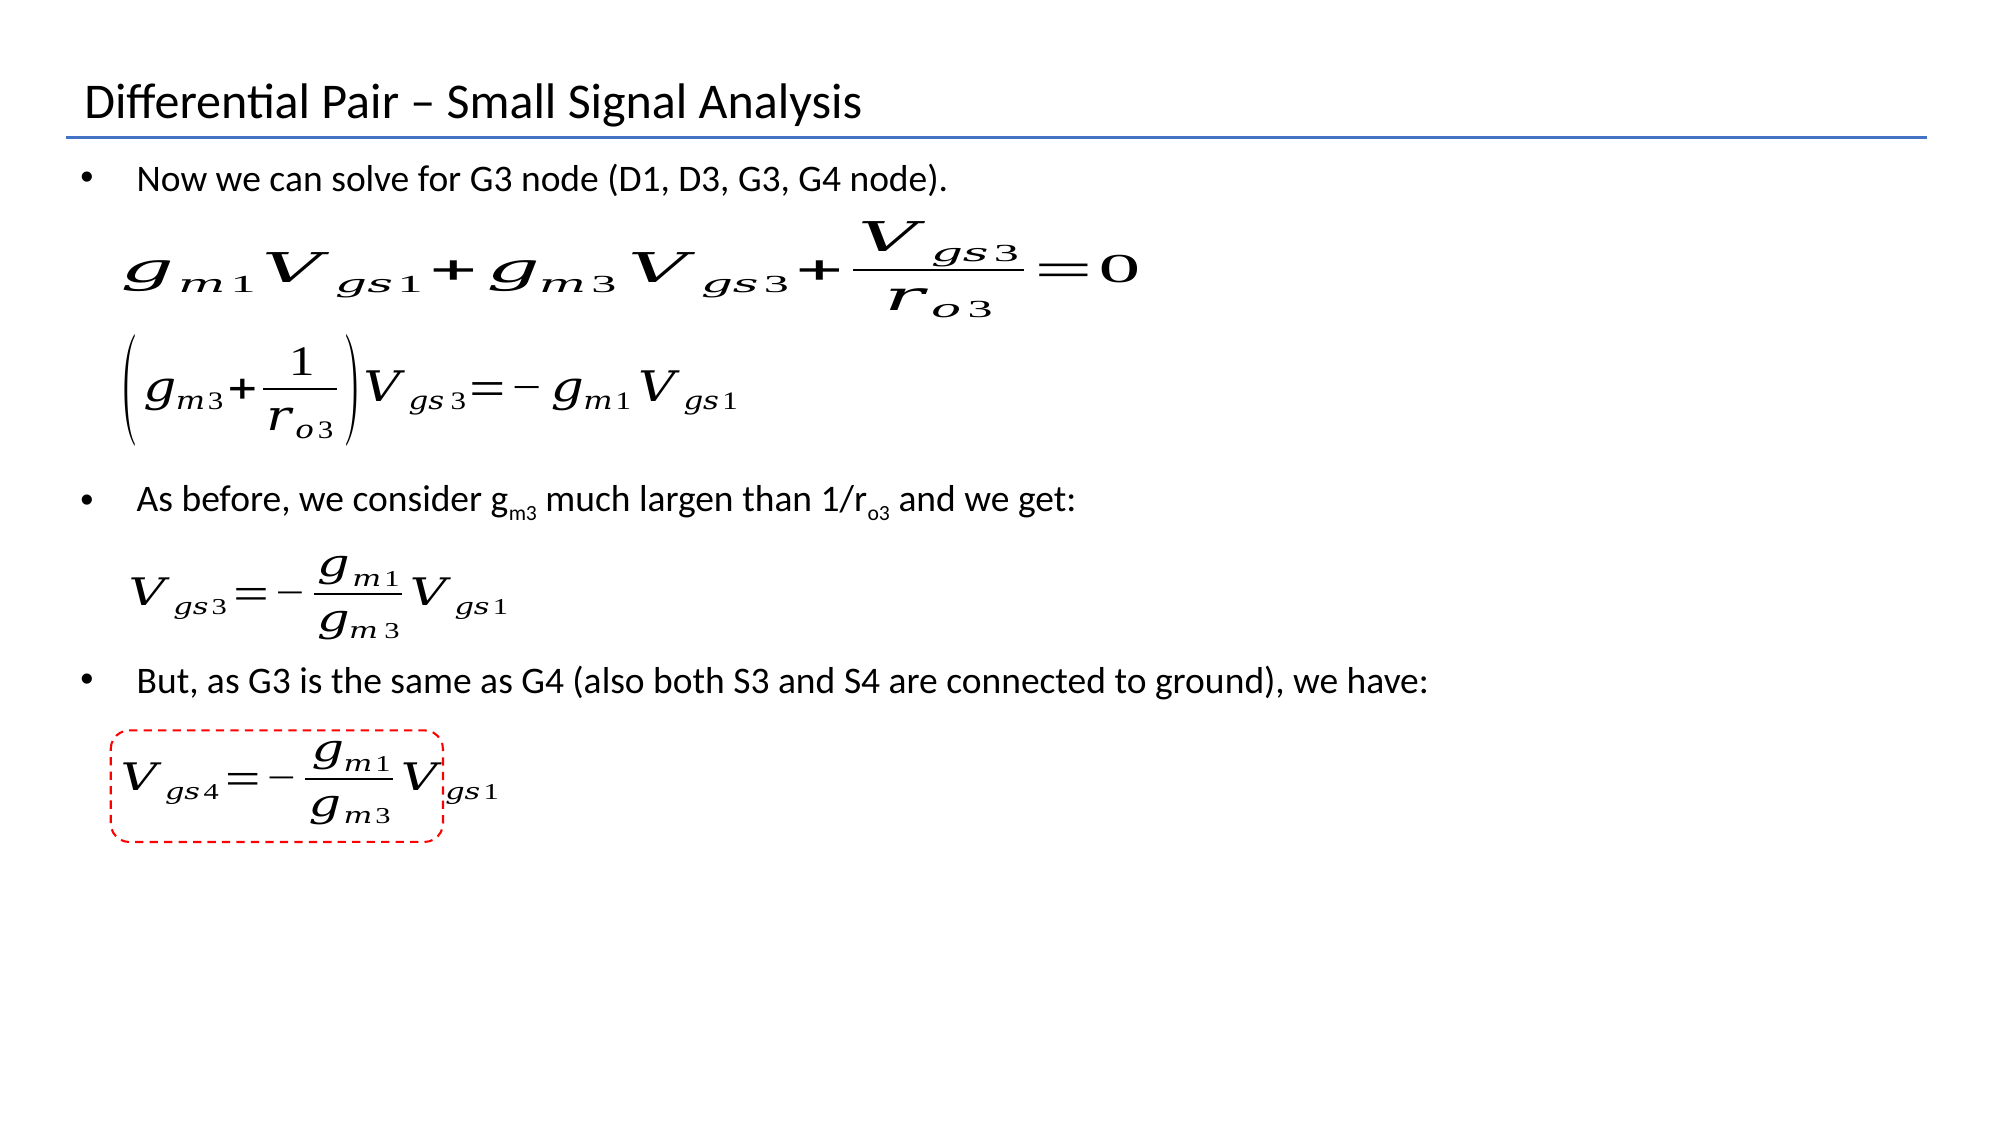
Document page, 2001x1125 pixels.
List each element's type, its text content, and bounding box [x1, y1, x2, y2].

text_box Differential Pair – Small Signal Analysis [69, 61, 878, 137]
text_box [109, 729, 445, 844]
text_box As before, we consider gm3 much largen than 1/ro3 and we get: [65, 466, 1662, 533]
text_box But, as G3 is the same as G4 (also both S3 and S4 are connected to ground), we have: [65, 648, 1662, 709]
text_box Now we can solve for G3 node (D1, D3, G3, G4 node). [65, 146, 1928, 207]
